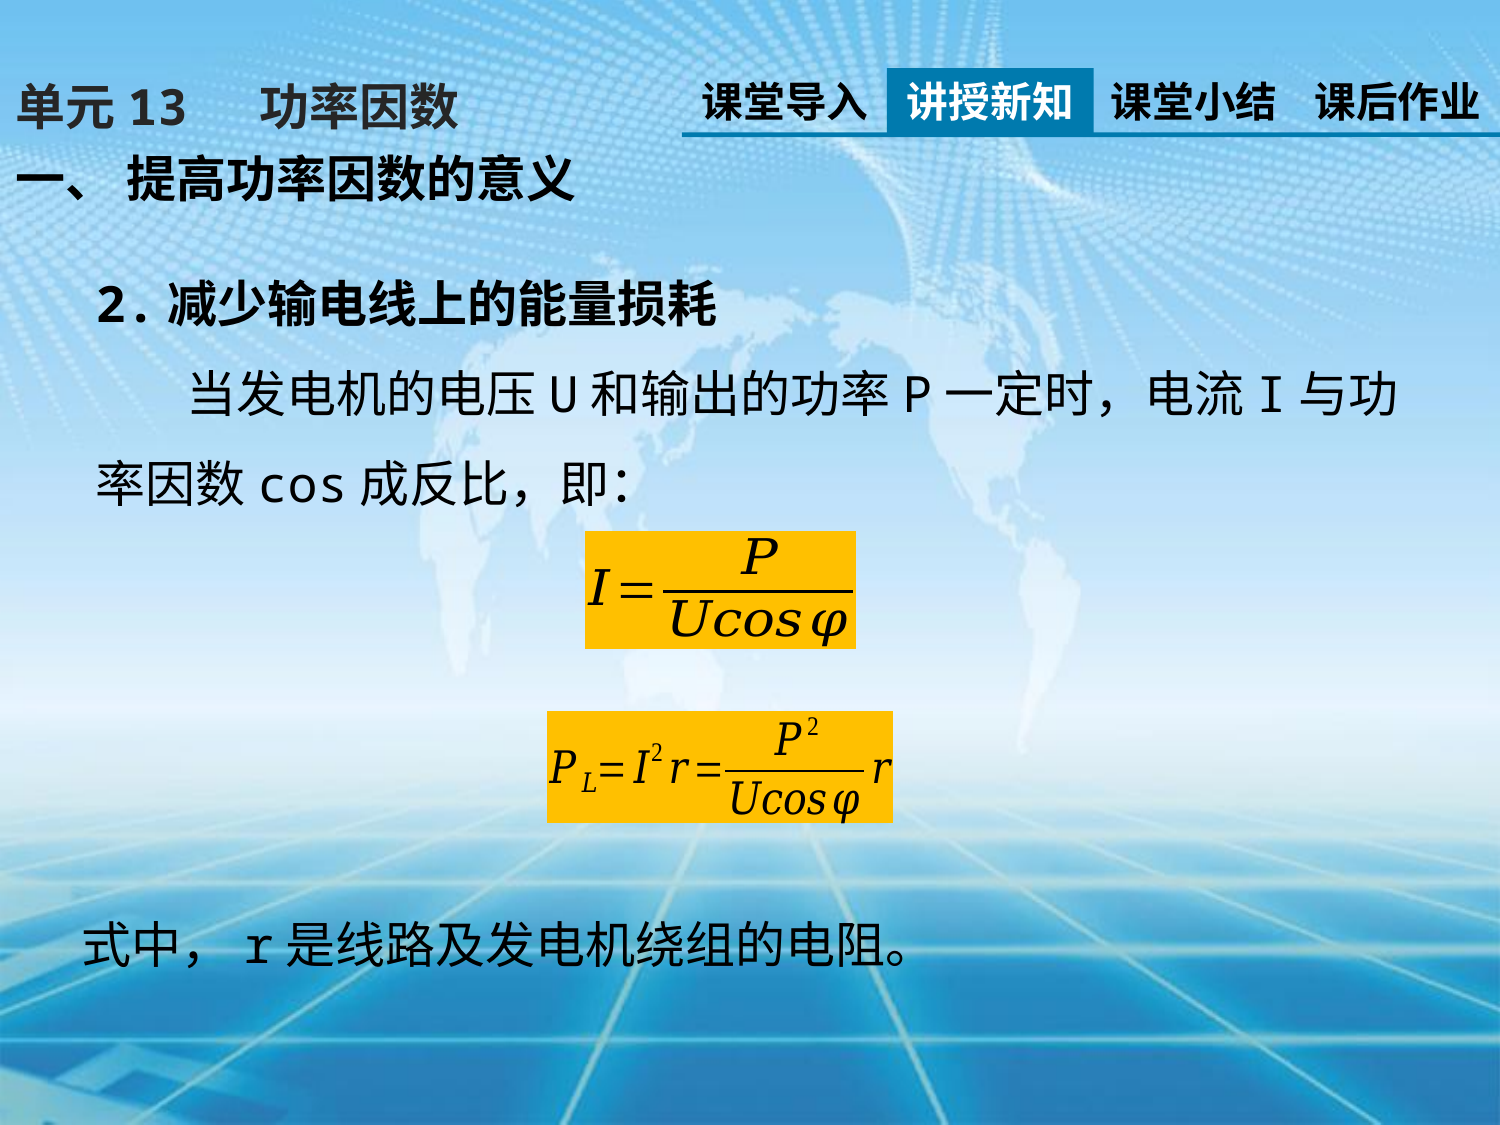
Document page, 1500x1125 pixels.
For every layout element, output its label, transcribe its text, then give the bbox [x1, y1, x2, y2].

picture [0, 144, 1500, 1125]
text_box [1, 67, 1500, 144]
text_box 一、 提高功率因数的意义 [0, 133, 730, 223]
picture [0, 0, 1500, 133]
text_box 式中，r是线路及发电机绕组的电阻。 [66, 905, 951, 981]
